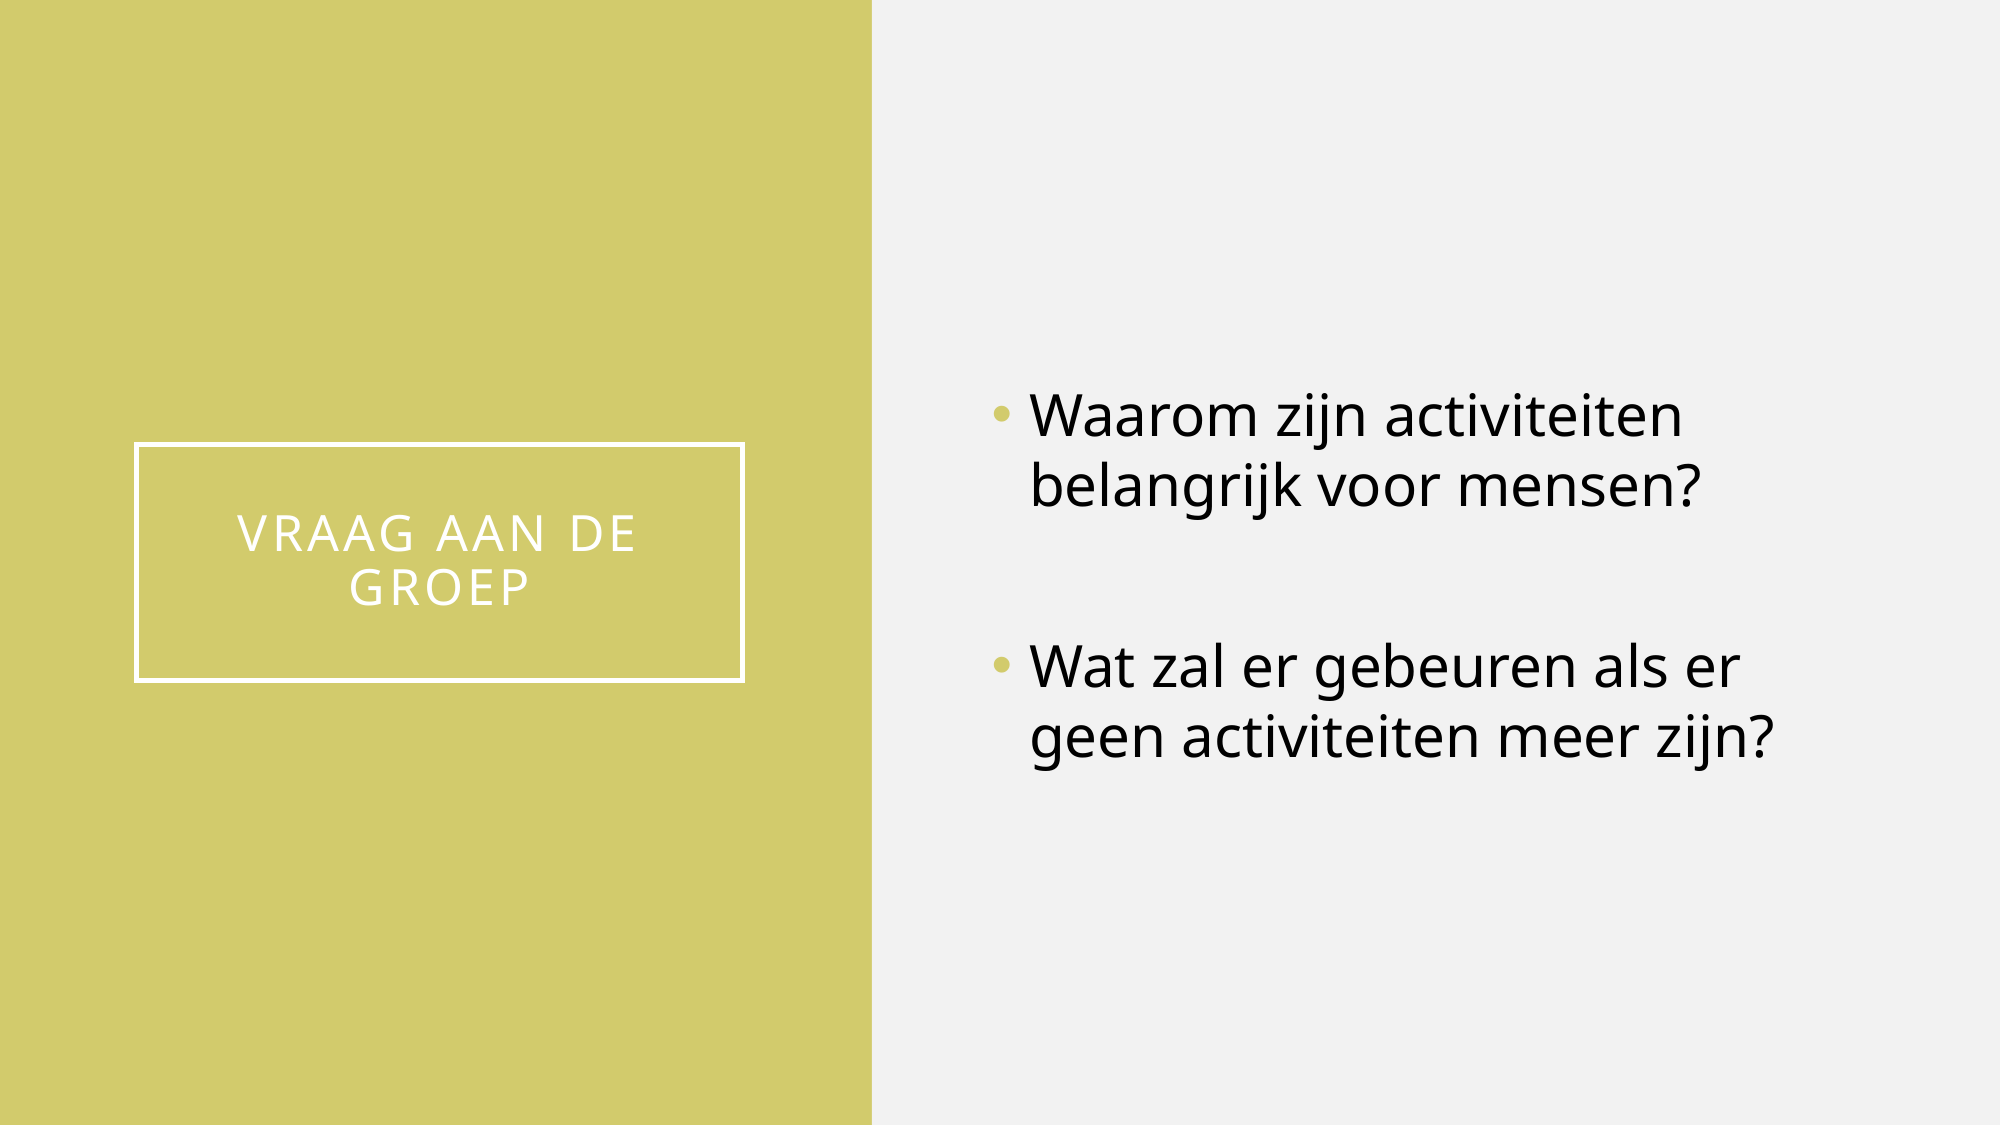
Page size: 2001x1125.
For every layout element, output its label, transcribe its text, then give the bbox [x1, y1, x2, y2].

text_box [871, 0, 2000, 1125]
title Vraag aan de groep [134, 442, 745, 683]
list Waarom zijn activiteiten belangrijk voor mensen? Wat zal er gebeuren als er geen activiteiten meer zijn? [976, 233, 1864, 1096]
